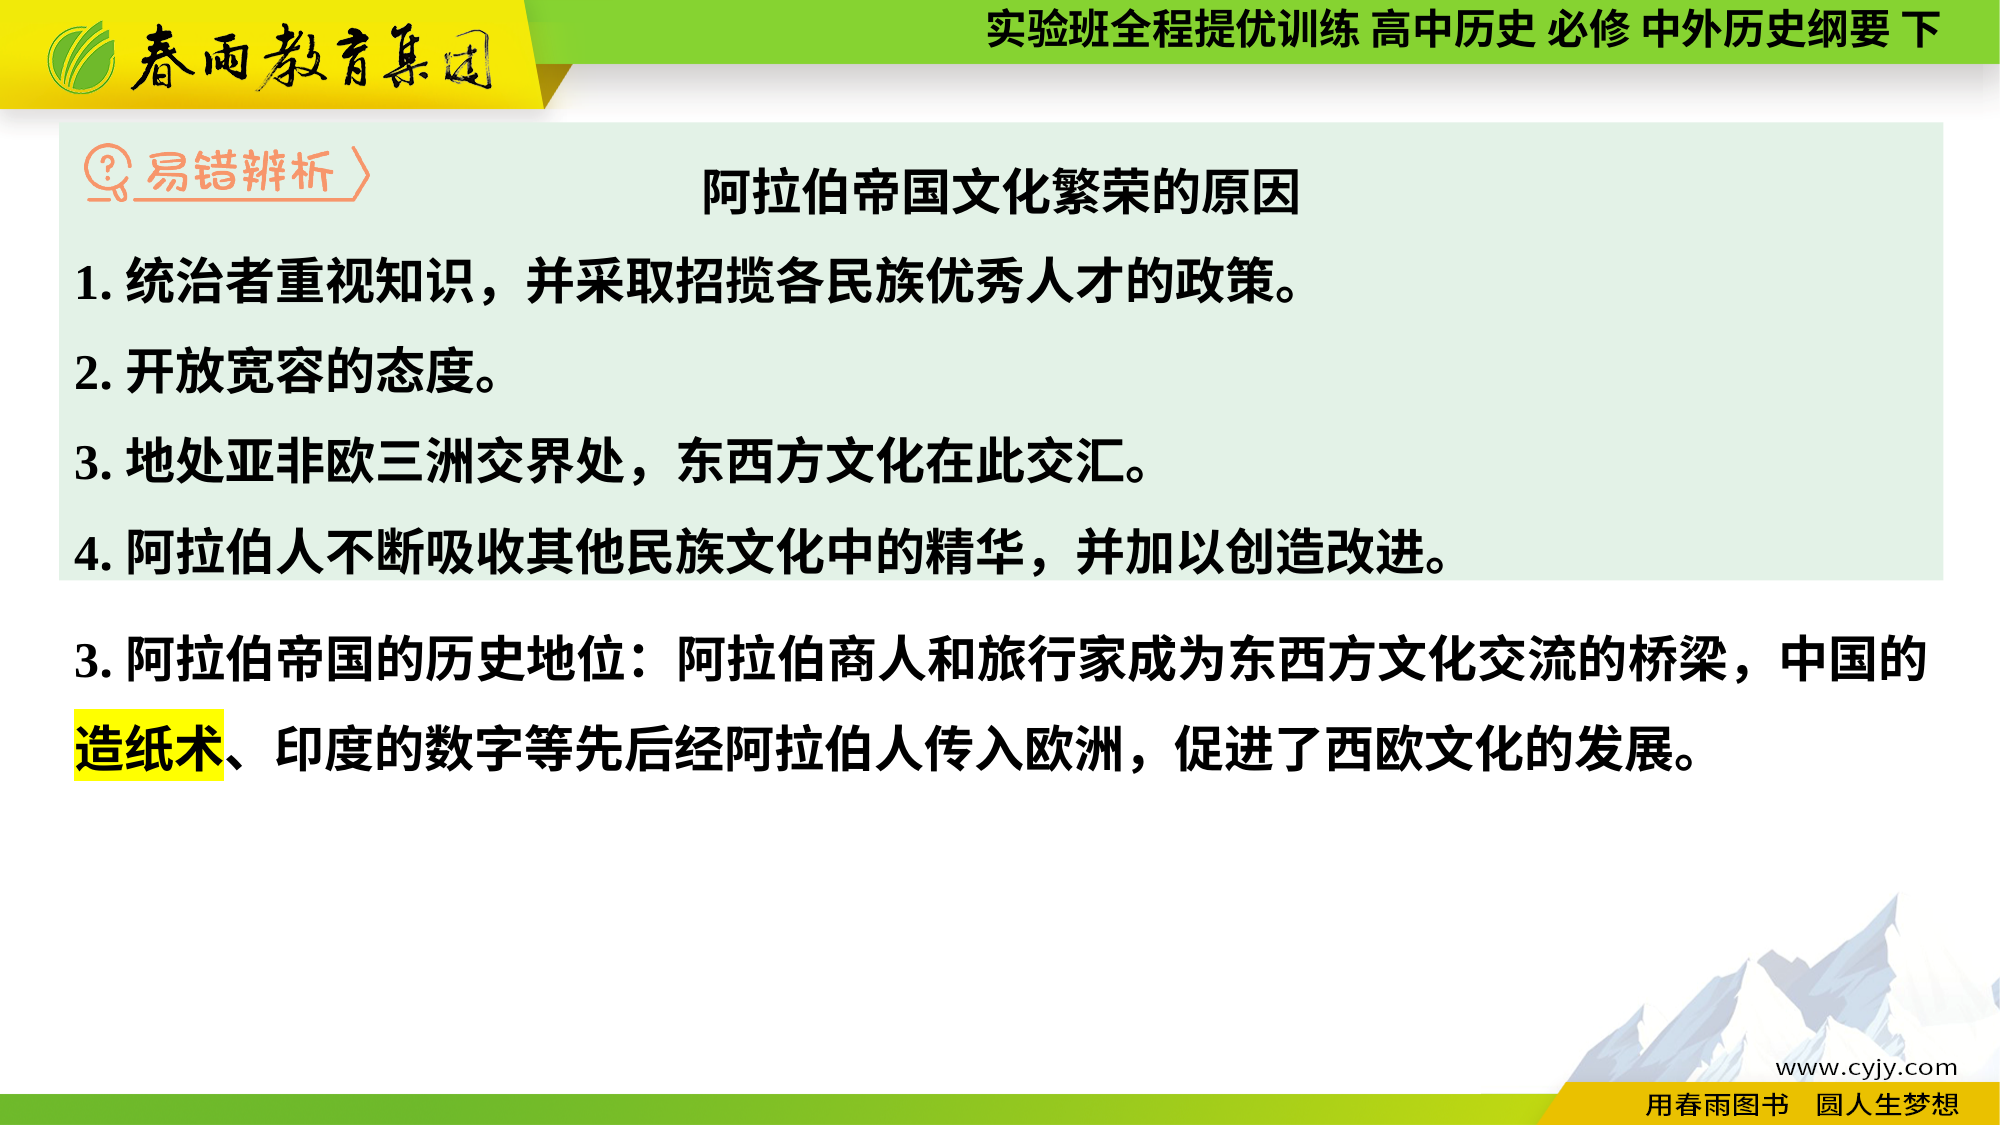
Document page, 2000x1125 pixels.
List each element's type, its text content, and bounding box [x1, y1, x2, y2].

list 阿拉伯帝国文化繁荣的原因 1.统治者重视知识，并采取招揽各民族优秀人才的政策。 2.开放宽容的态度。 3.地处亚非欧三洲交界处，东西方文化在此交汇。 4.阿拉伯人不断吸收其他民族文化中的精华，并加以创造改进。 [59, 122, 1944, 581]
picture [0, 0, 2000, 1125]
text_box 3.阿拉伯帝国的历史地位：阿拉伯商人和旅行家成为东西方文化交流的桥梁，中国的造纸术、印度的数字等先后经阿拉伯人传入欧洲，促进了西欧文化的发展。 [59, 589, 1944, 785]
